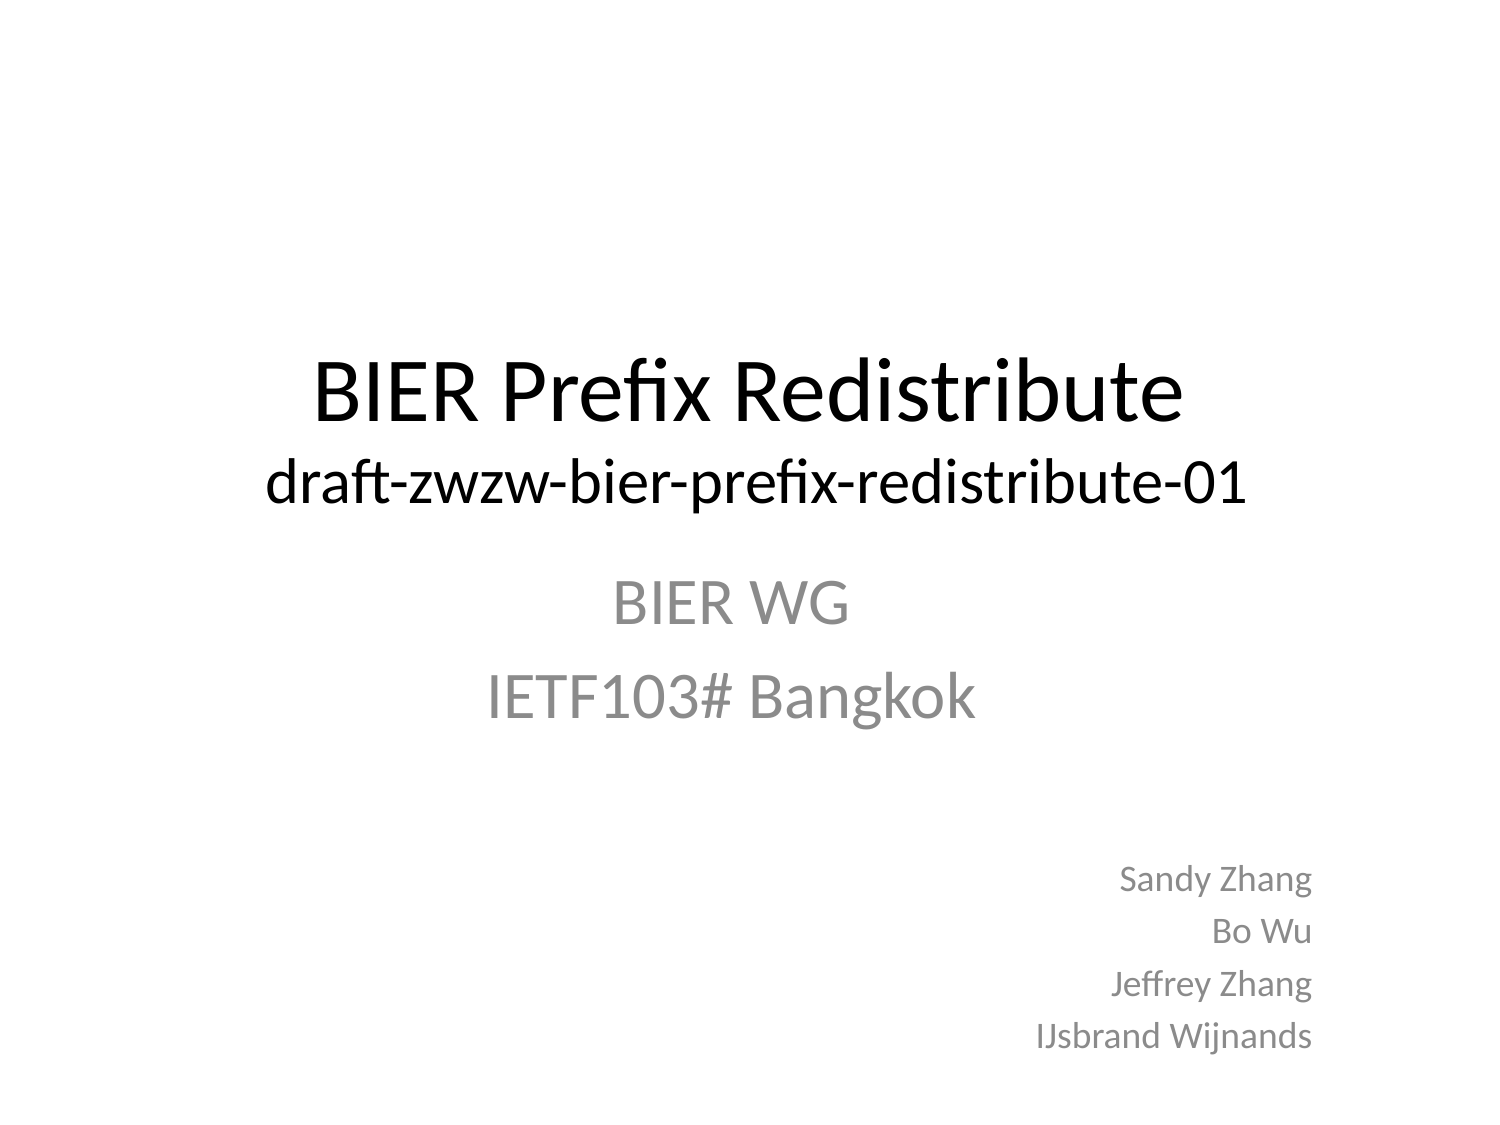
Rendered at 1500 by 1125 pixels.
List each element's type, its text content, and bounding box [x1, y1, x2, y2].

text_box Sandy Zhang Bo Wu Jeffrey Zhang IJsbrand Wijnands [572, 845, 1328, 1071]
subtitle BIER WG IETF103# Bangkok [206, 550, 1257, 752]
title BIER Prefix Redistribute draft-zwzw-bier-prefix-redistribute-01 [112, 302, 1388, 544]
